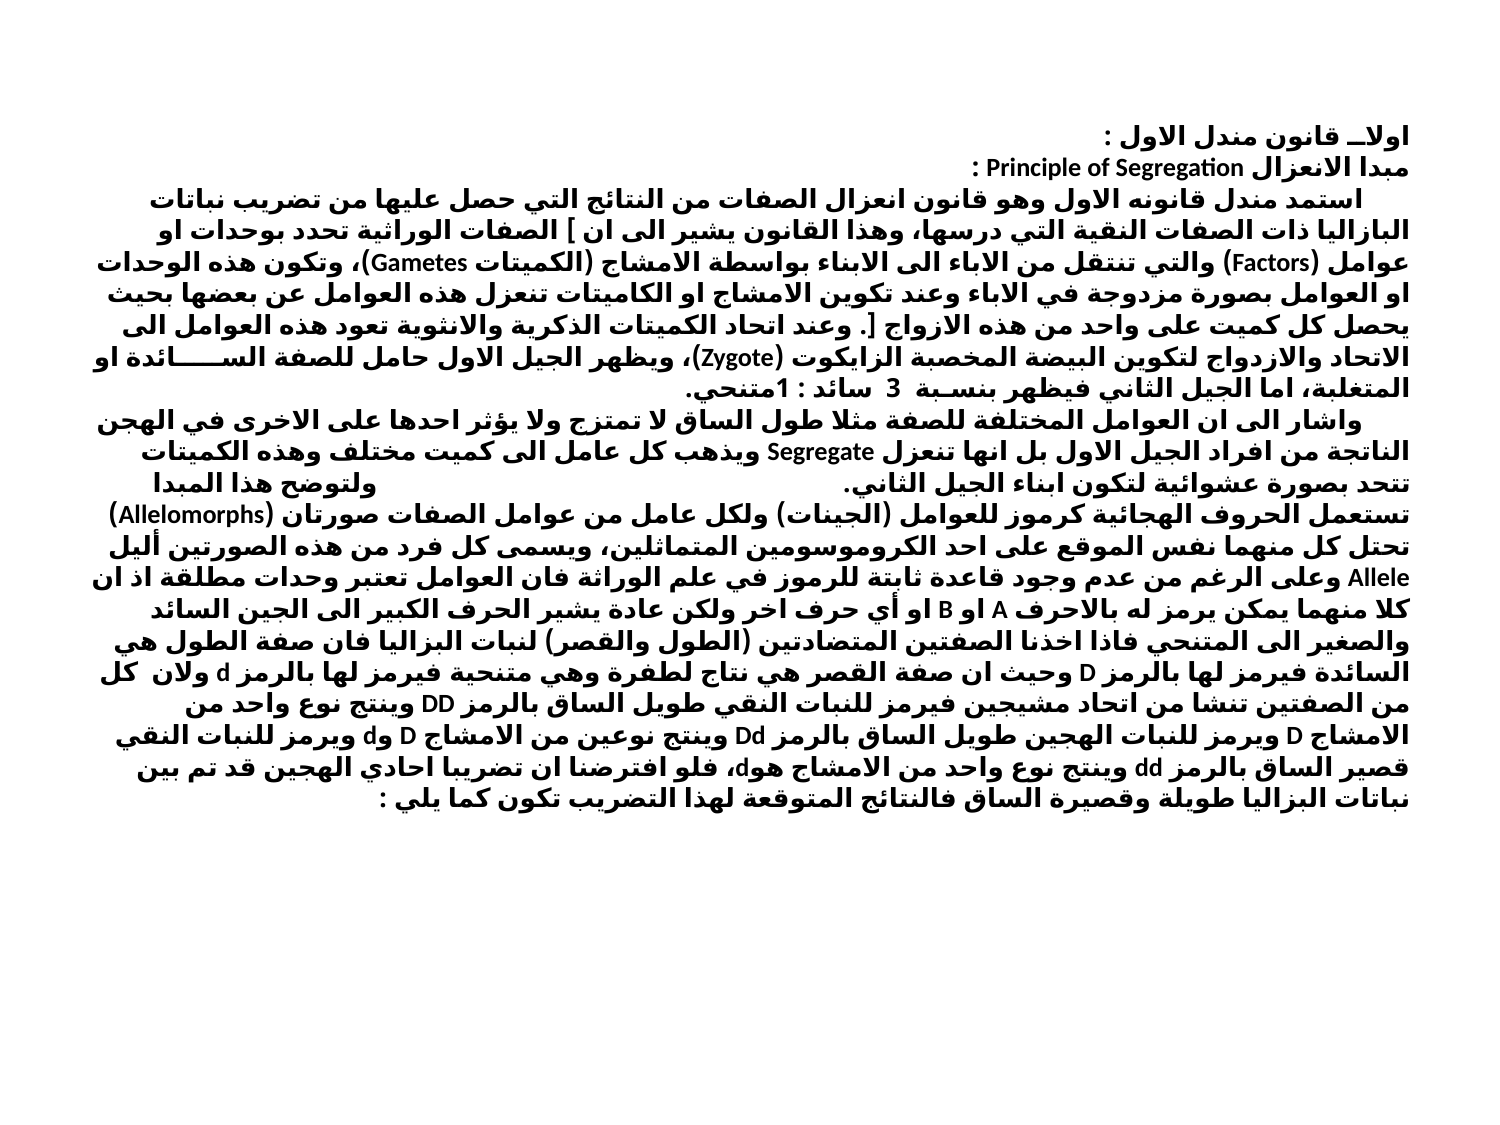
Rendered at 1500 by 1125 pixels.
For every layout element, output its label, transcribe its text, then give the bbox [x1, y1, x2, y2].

title اولاــ قانون مندل الاول : مبدا الانعزال Principle of Segregation : استمد مندل قانونه الاول وهو قانون انعزال الصفات من النتائج التي حصل عليها من تضريب نباتات البازاليا ذات الصفات النقية التي درسها، وهذا القانون يشير الى ان ] الصفات الوراثية تحدد بوحدات او عوامل (Factors) والتي تنتقل من الاباء الى الابناء بواسطة الامشاج (الكميتات Gametes)، وتكون هذه الوحدات او العوامل بصورة مزدوجة في الاباء وعند تكوين الامشاج او الكاميتات تنعزل هذه العوامل عن بعضها بحيث يحصل كل كميت على واحد من هذه الازواج [. وعند اتحاد الكميتات الذكرية والانثوية تعود هذه العوامل الى الاتحاد والازدواج لتكوين البيضة المخصبة الزايكوت (Zygote)، ويظهر الجيل الاول حامل للصفة الســـــائدة او المتغلبة، اما الجيل الثاني فيظهر بنسـبة 3 سائد : 1متنحي. واشار الى ان العوامل المختلفة للصفة مثلا طول الساق لا تمتزج ولا يؤثر احدها على الاخرى في الهجن الناتجة من افراد الجيل الاول بل انها تنعزل Segregate ويذهب كل عامل الى كميت مختلف وهذه الكميتات تتحد بصورة عشوائية لتكون ابناء الجيل الثاني. ولتوضح هذا المبدا تستعمل الحروف الهجائية كرموز للعوامل (الجينات) ولكل عامل من عوامل الصفات صورتان (Allelomorphs) تحتل كل منهما نفس الموقع على احد الكروموسومين المتماثلين، ويسمى كل فرد من هذه الصورتين أليل Allele وعلى الرغم من عدم وجود قاعدة ثابتة للرموز في علم الوراثة فان العوامل تعتبر وحدات مطلقة اذ ان كلا منهما يمكن يرمز له بالاحرف A او B او أي حرف اخر ولكن عادة يشير الحرف الكبير الى الجين السائد والصغير الى المتنحي فاذا اخذنا الصفتين المتضادتين (الطول والقصر) لنبات البزاليا فان صفة الطول هي السائدة فيرمز لها بالرمز D وحيث ان صفة القصر هي نتاج لطفرة وهي متنحية فيرمز لها بالرمز d ولان كل من الصفتين تنشا من اتحاد مشيجين فيرمز للنبات النقي طويل الساق بالرمز DD وينتج نوع واحد من الامشاج D ويرمز للنبات الهجين طويل الساق بالرمز Dd وينتج نوعين من الامشاج D وd ويرمز للنبات النقي قصير الساق بالرمز dd وينتج نوع واحد من الامشاج هوd، فلو افترضنا ان تضريبا احادي الهجين قد تم بين نباتات البزاليا طويلة وقصيرة الساق فالنتائج المتوقعة لهذا التضريب تكون كما يلي : [75, 101, 1425, 894]
